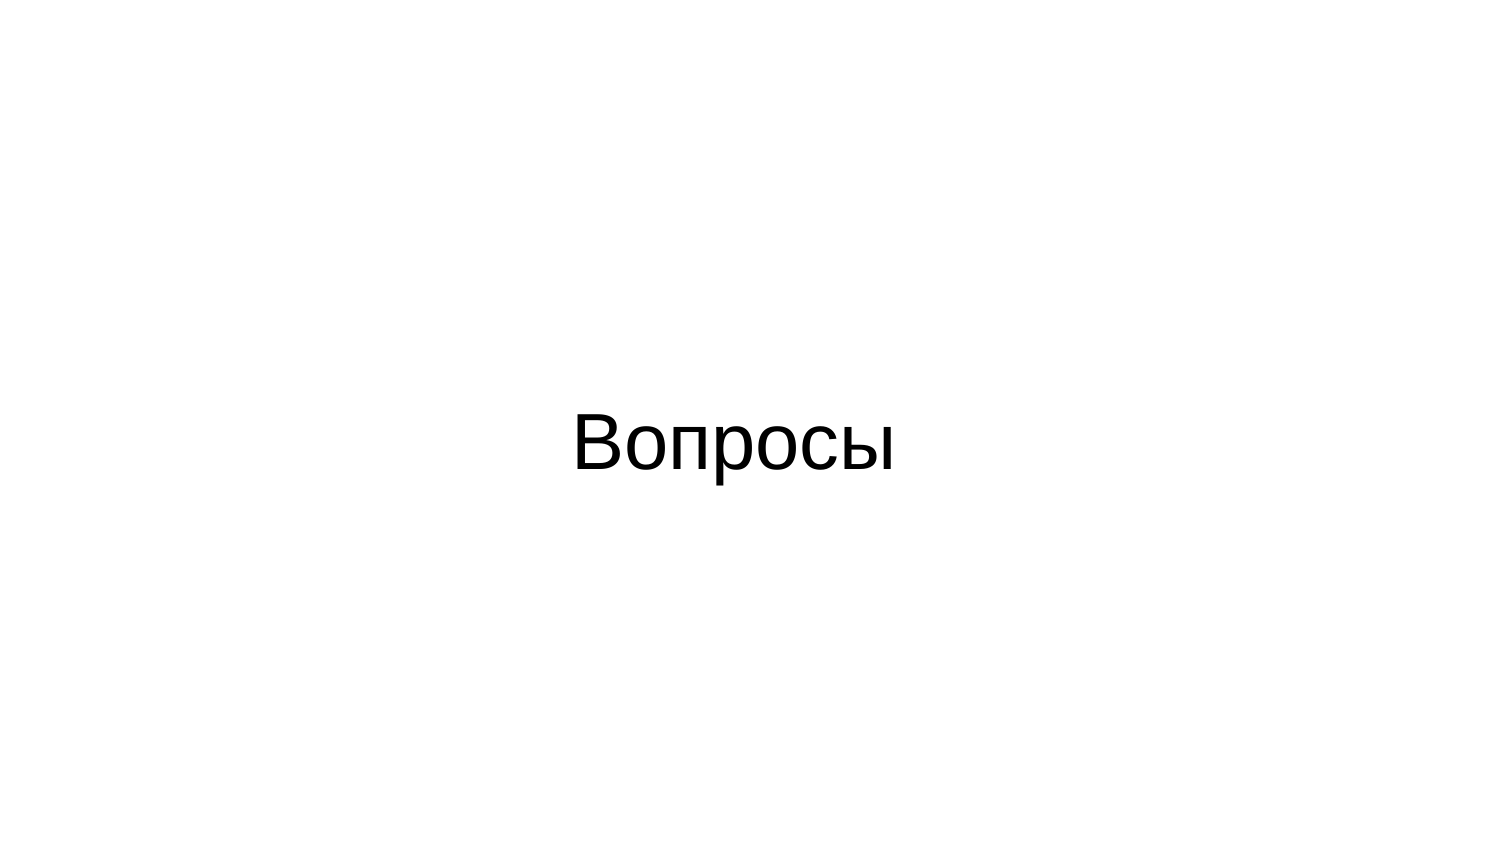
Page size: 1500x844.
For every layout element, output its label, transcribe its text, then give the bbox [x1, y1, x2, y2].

title Вопросы [556, 374, 942, 469]
